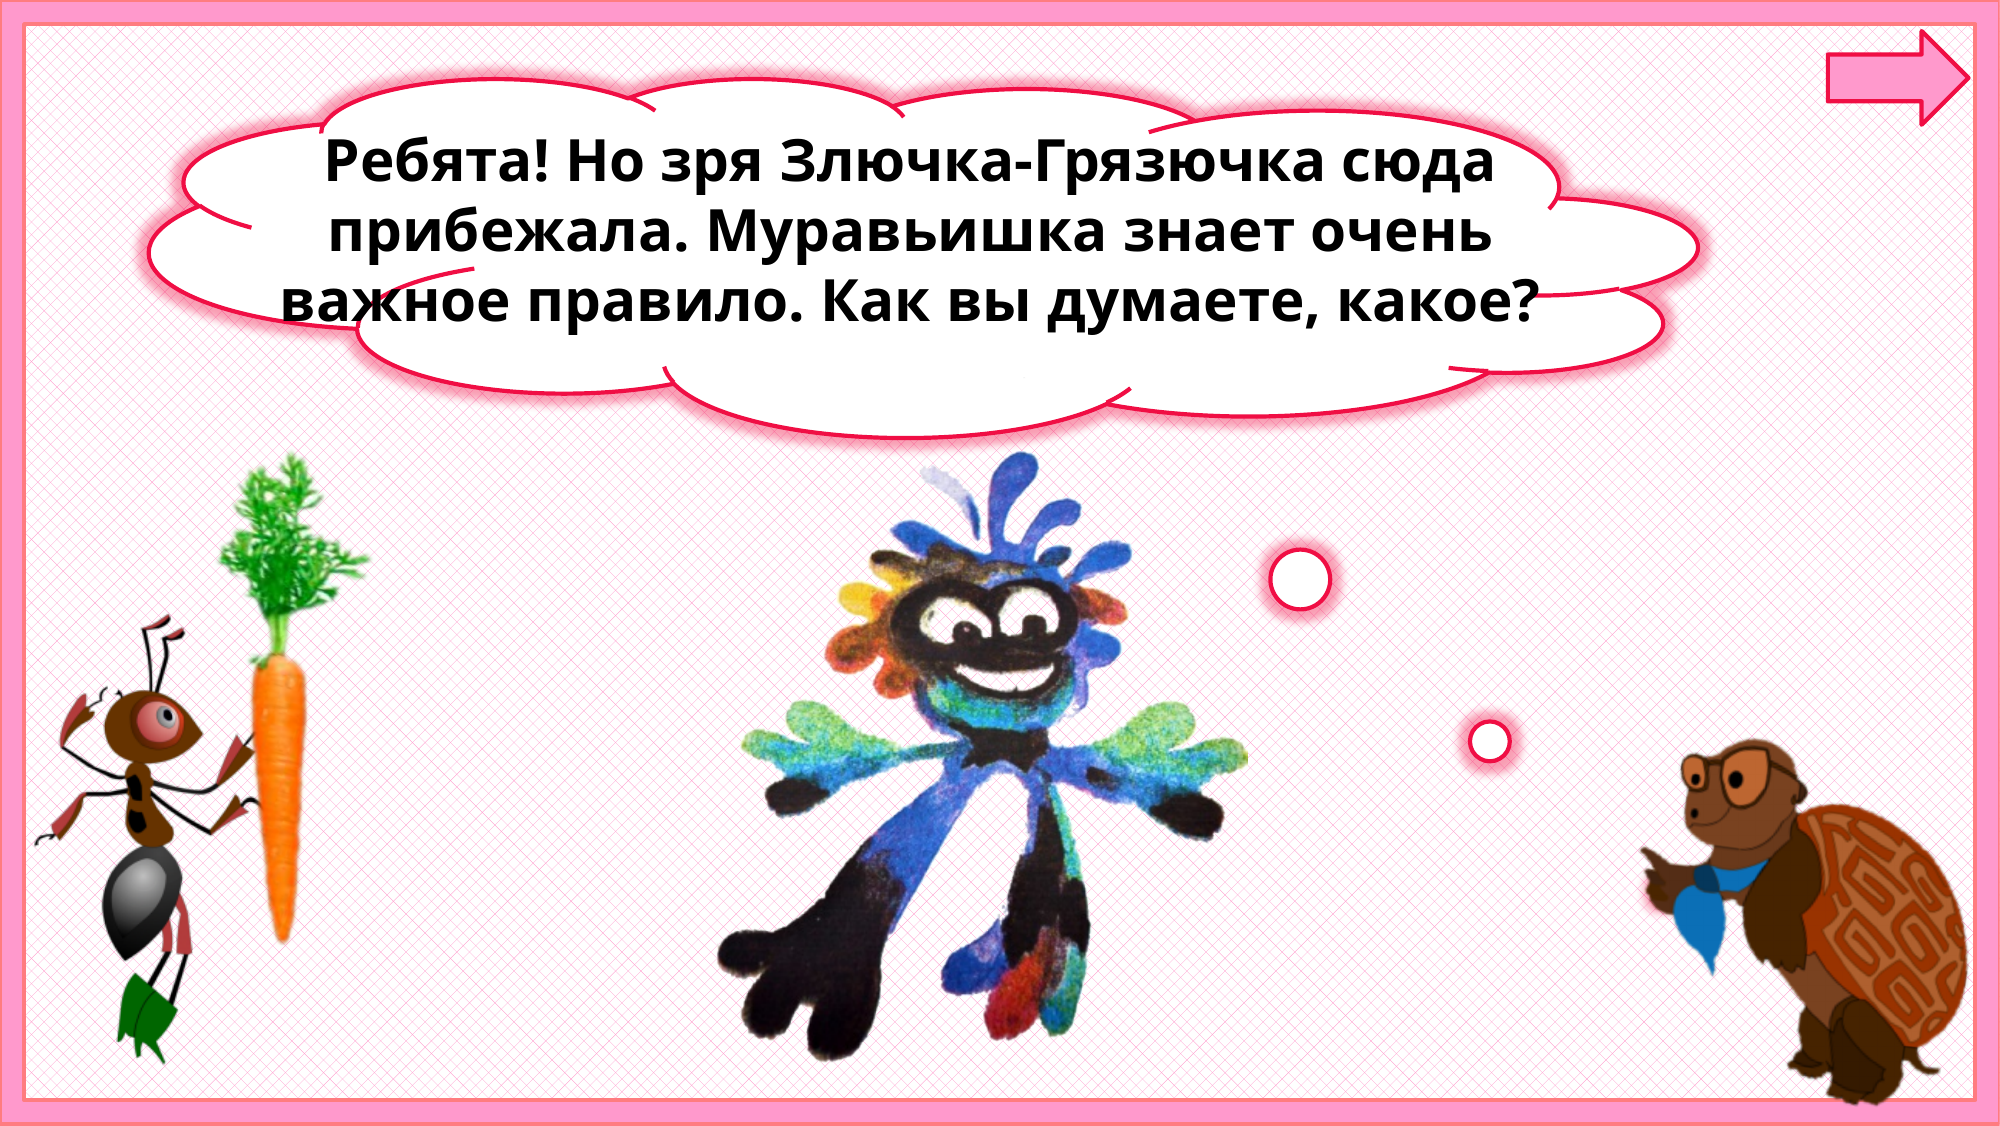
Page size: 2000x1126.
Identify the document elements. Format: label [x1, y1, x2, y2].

picture [1601, 625, 2000, 1126]
text_box [149, 77, 1698, 438]
picture [0, 438, 524, 1082]
text_box [1825, 29, 1971, 127]
picture [680, 377, 1249, 1123]
